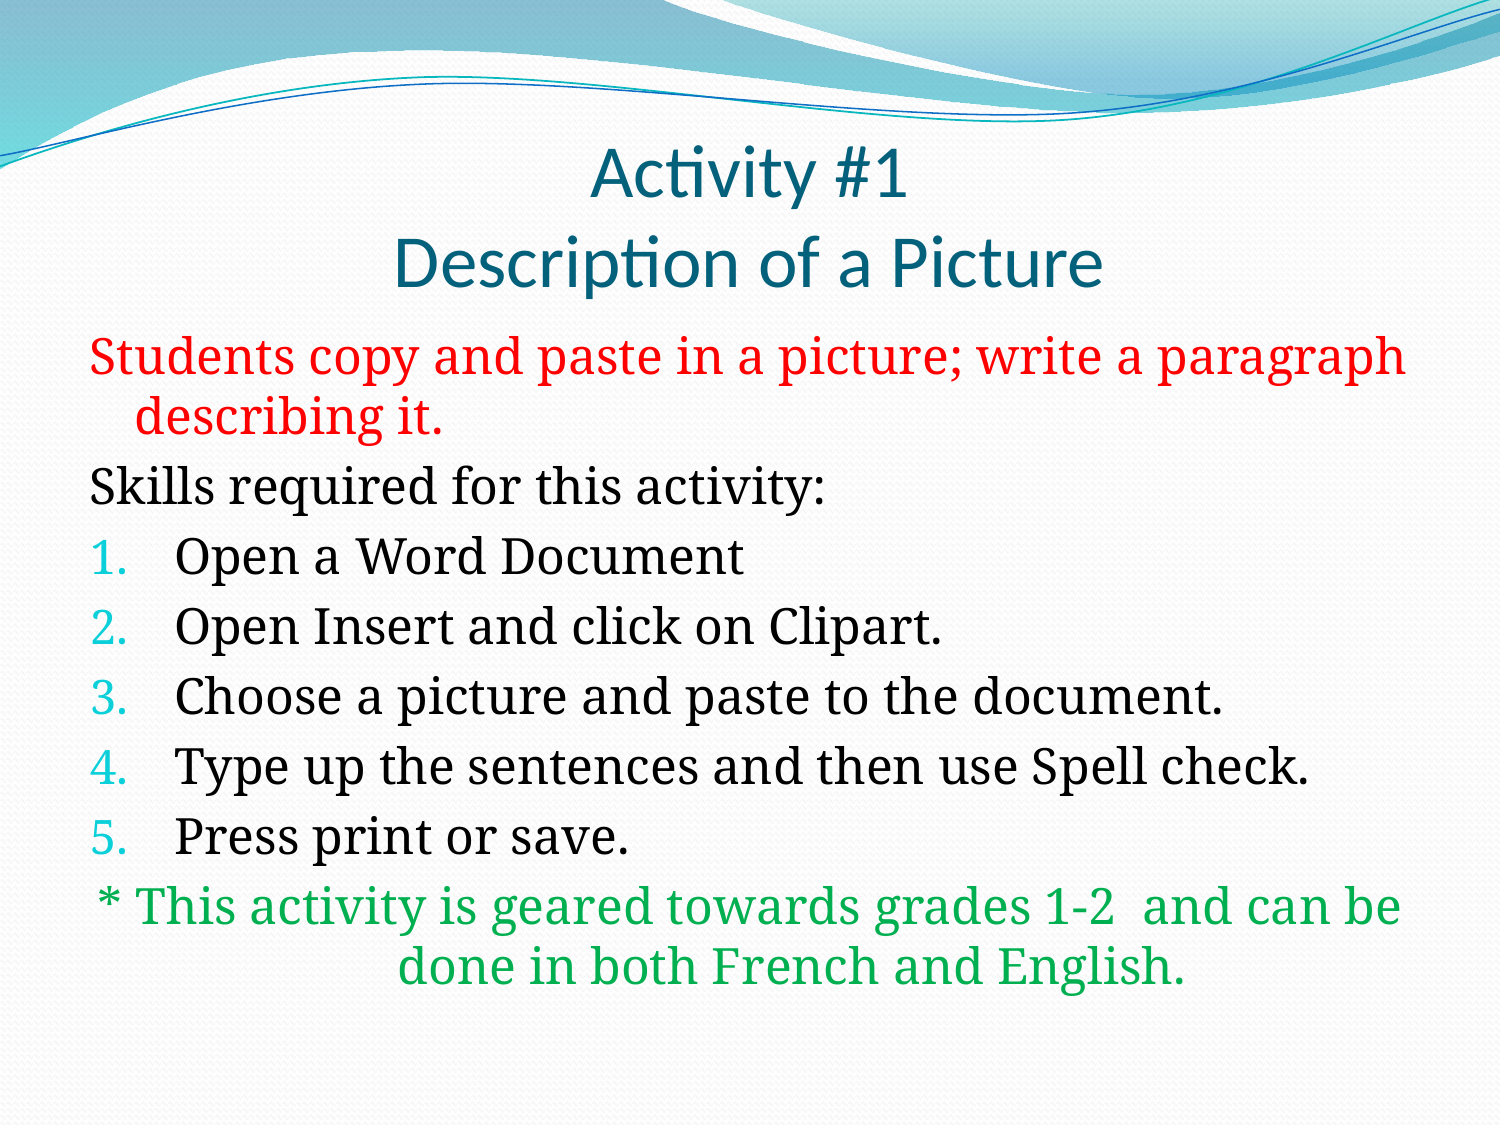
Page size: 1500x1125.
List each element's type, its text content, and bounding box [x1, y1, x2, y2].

title Activity #1 Description of a Picture [75, 115, 1425, 303]
list Students copy and paste in a picture; write a paragraph describing it. Skills required for this activity: Open a Word Document Open Insert and click on Clipart. Choose a picture and paste to the document. Type up the sentences and then use Spell check. Press print or save. * This activity is geared towards grades 1-2 and can be done in both French and English. [75, 317, 1425, 1038]
